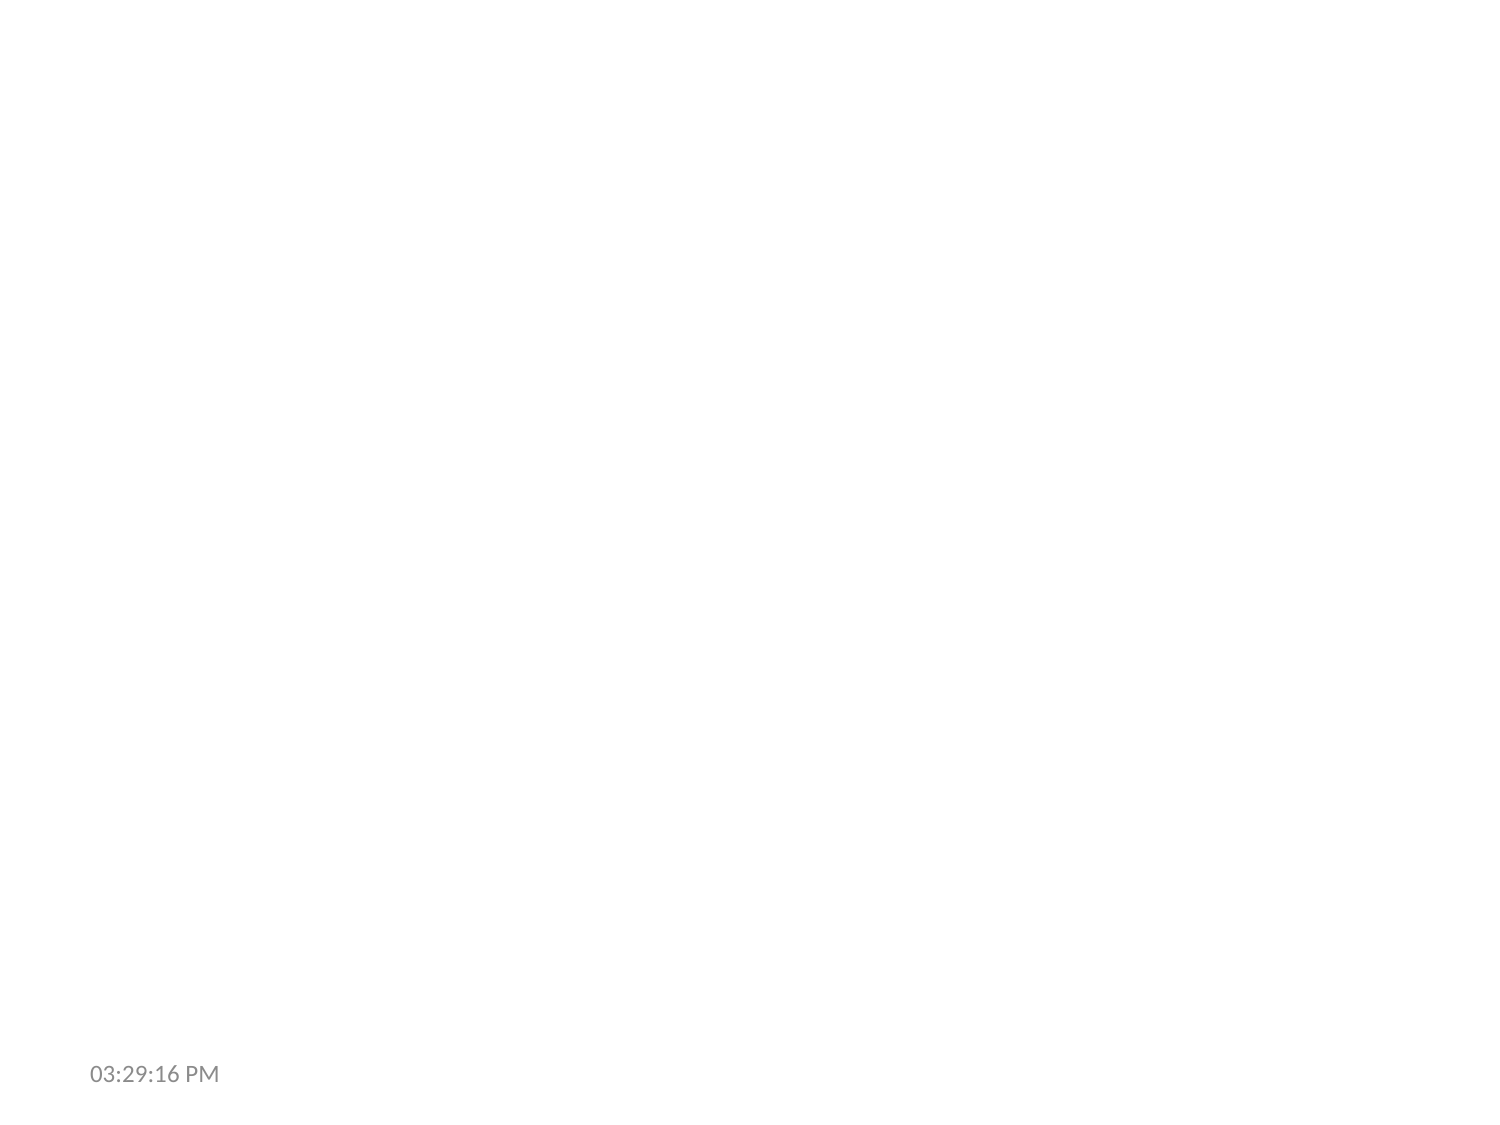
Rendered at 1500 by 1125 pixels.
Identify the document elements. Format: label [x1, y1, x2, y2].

slide_number [75, 1042, 425, 1103]
